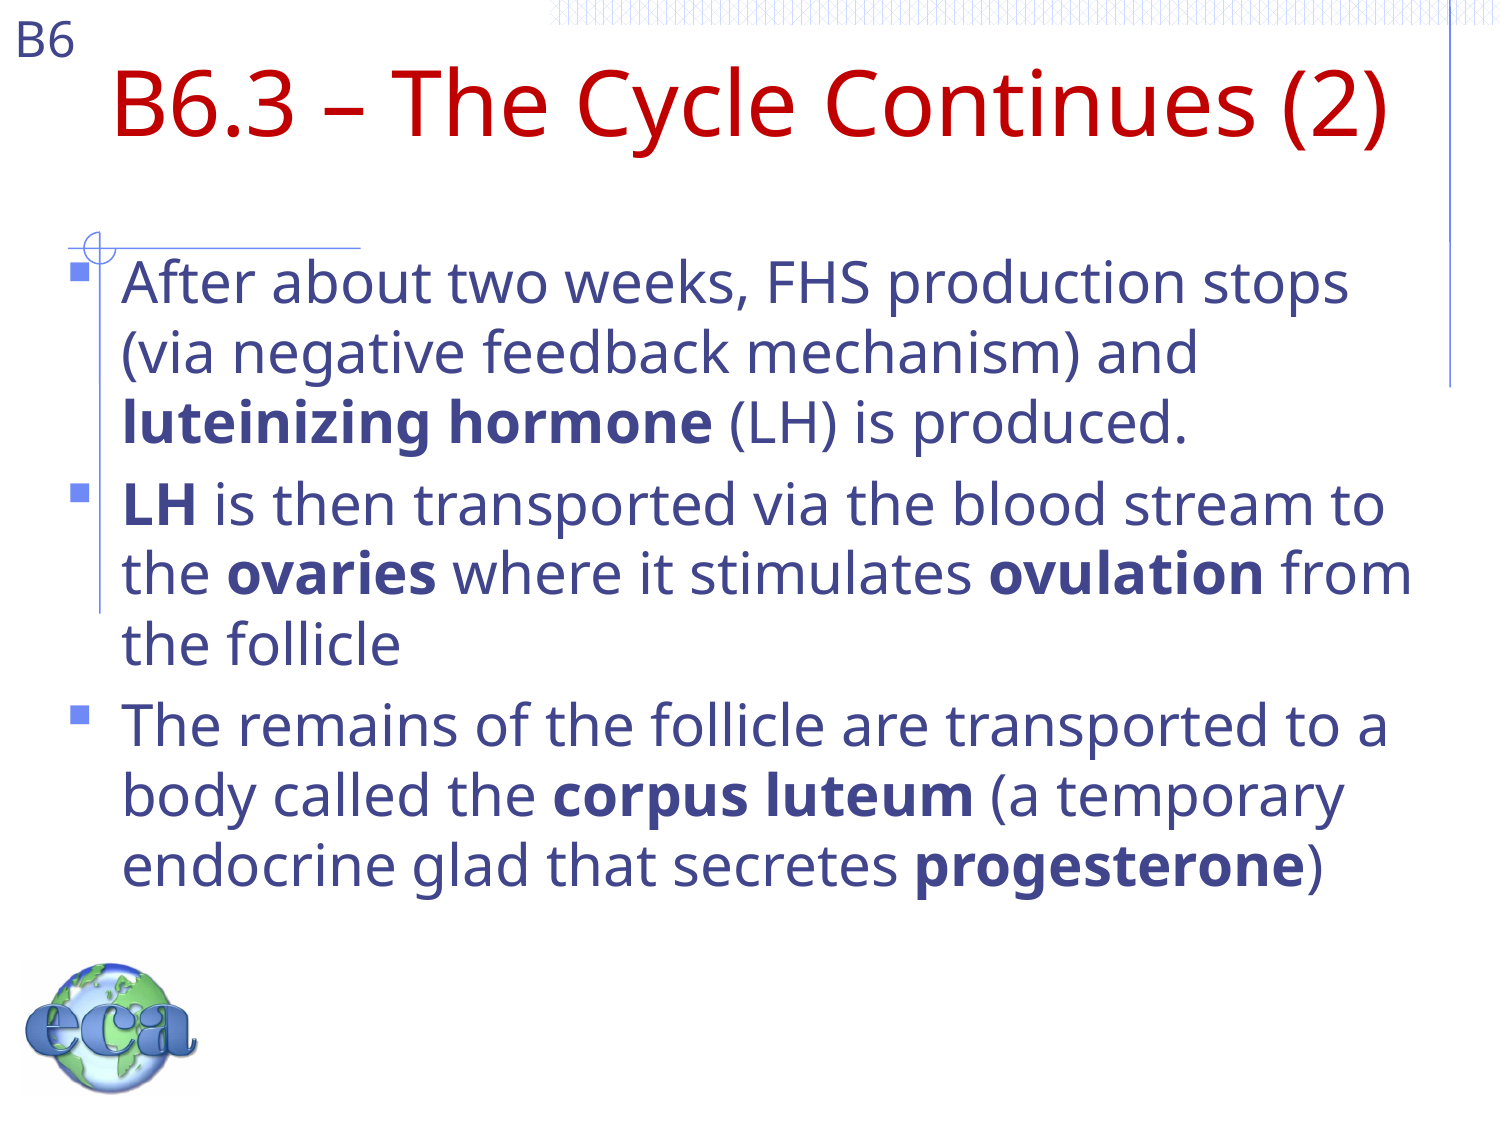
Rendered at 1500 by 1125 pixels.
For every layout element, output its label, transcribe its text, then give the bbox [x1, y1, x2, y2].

title B6.3 – The Cycle Continues (2) [37, 24, 1463, 163]
list After about two weeks, FHS production stops (via negative feedback mechanism) and luteinizing hormone (LH) is produced. LH is then transported via the blood stream to the ovaries where it stimulates ovulation from the follicle The remains of the follicle are transported to a body called the corpus luteum (a temporary endocrine glad that secretes progesterone) [49, 237, 1463, 976]
picture [23, 960, 200, 1096]
